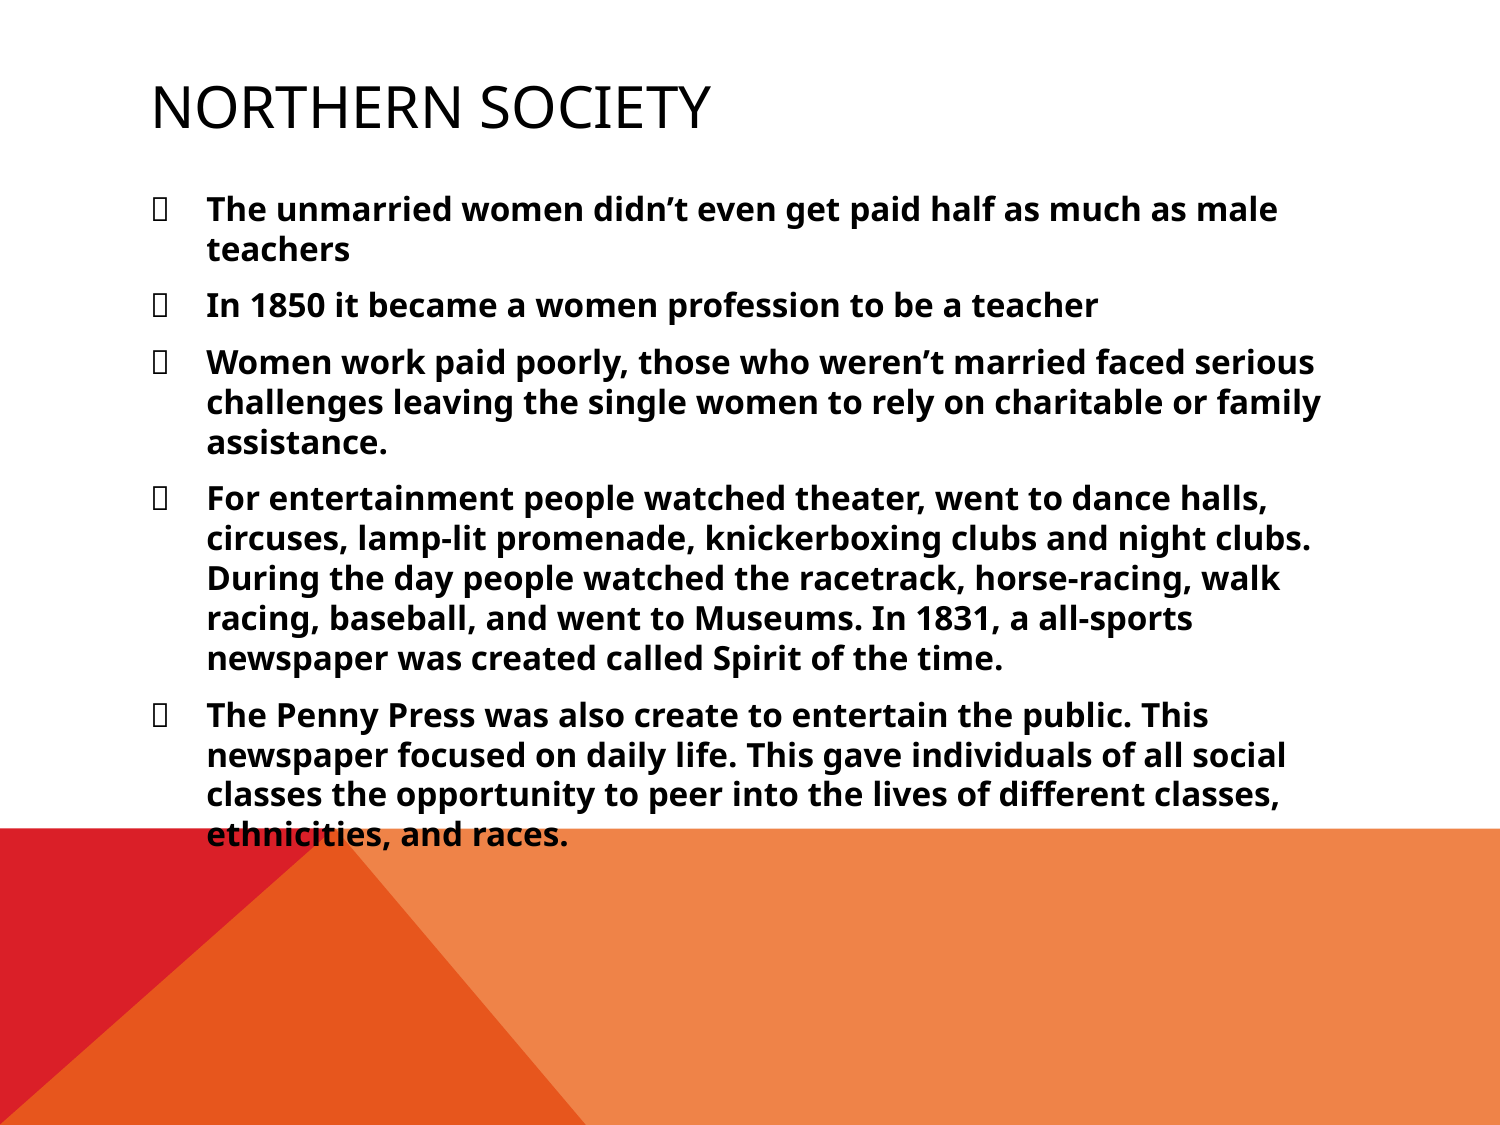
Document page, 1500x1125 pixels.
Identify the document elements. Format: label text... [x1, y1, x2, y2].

list  The unmarried women didn’t even get paid half as much as male teachers  In 1850 it became a women profession to be a teacher  Women work paid poorly, those who weren’t married faced serious challenges leaving the single women to rely on charitable or family assistance.  For entertainment people watched theater, went to dance halls, circuses, lamp-lit promenade, knickerboxing clubs and night clubs. During the day people watched the racetrack, horse-racing, walk racing, baseball, and went to Museums. In 1831, a all-sports newspaper was created called Spirit of the time.  The Penny Press was also create to entertain the public. This newspaper focused on daily life. This gave individuals of all social classes the opportunity to peer into the lives of different classes, ethnicities, and races. [135, 180, 1369, 850]
title Northern Society [135, 60, 1369, 150]
